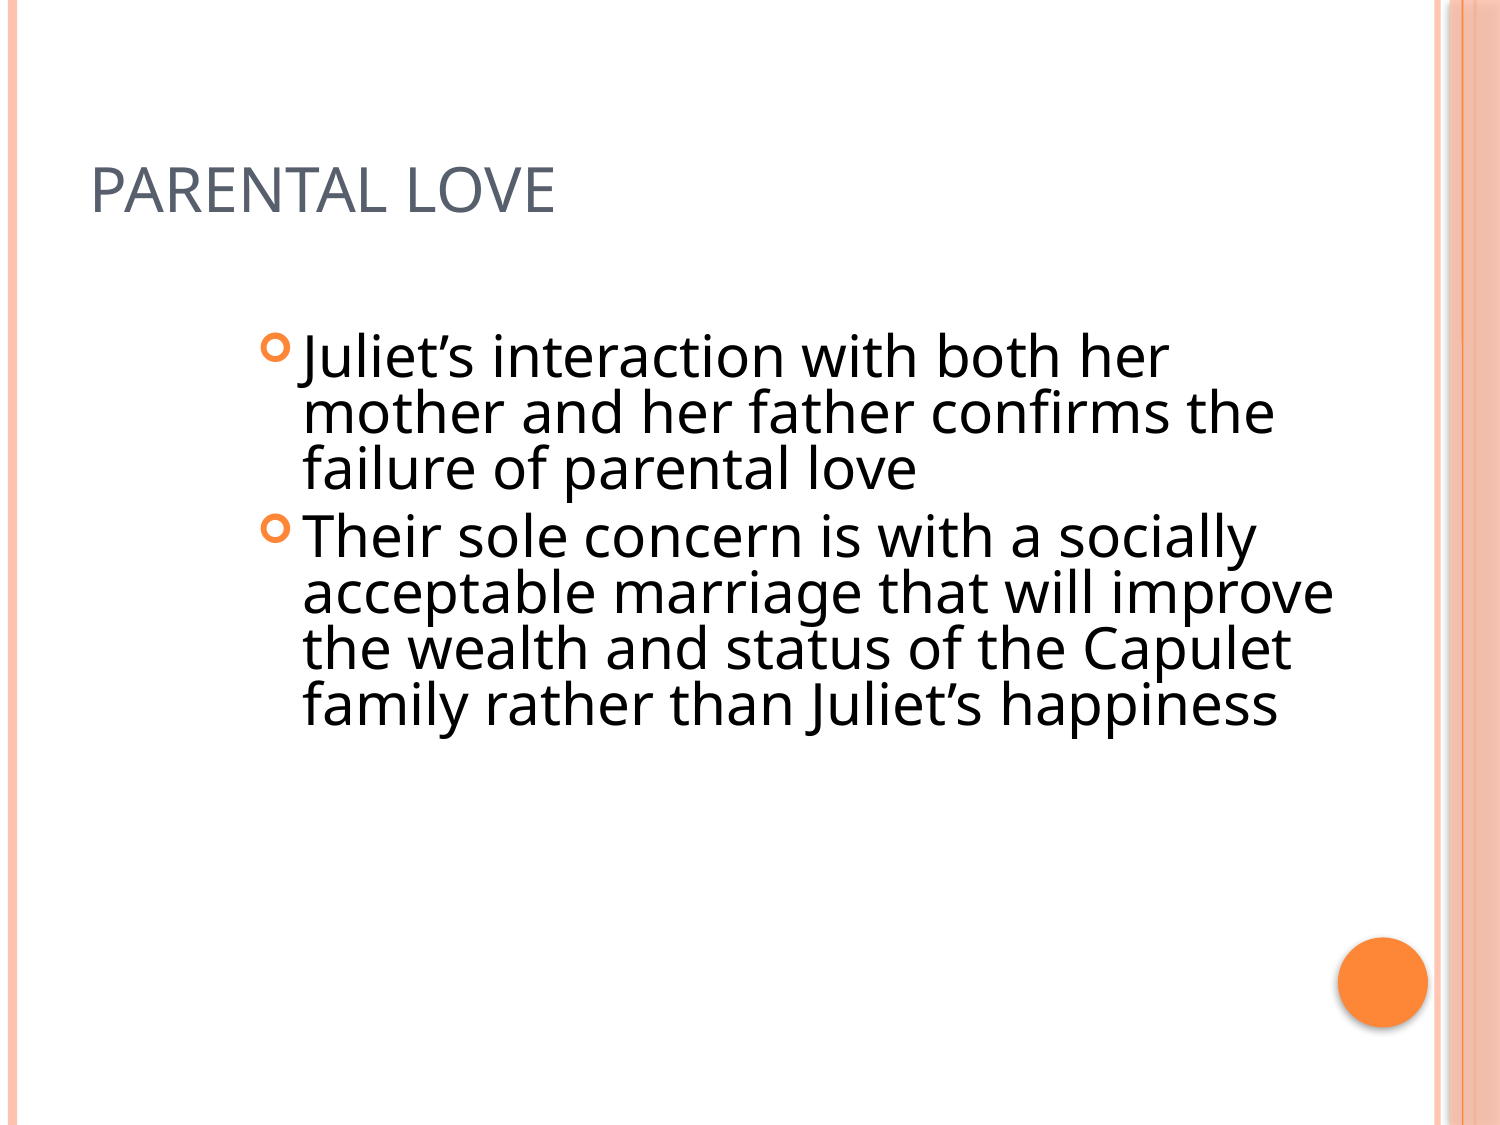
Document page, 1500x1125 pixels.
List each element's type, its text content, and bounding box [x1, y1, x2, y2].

title Parental Love [75, 45, 1300, 233]
list Juliet’s interaction with both her mother and her father confirms the failure of parental love Their sole concern is with a socially acceptable marriage that will improve the wealth and status of the Capulet family rather than Juliet’s happiness [242, 324, 1400, 1000]
